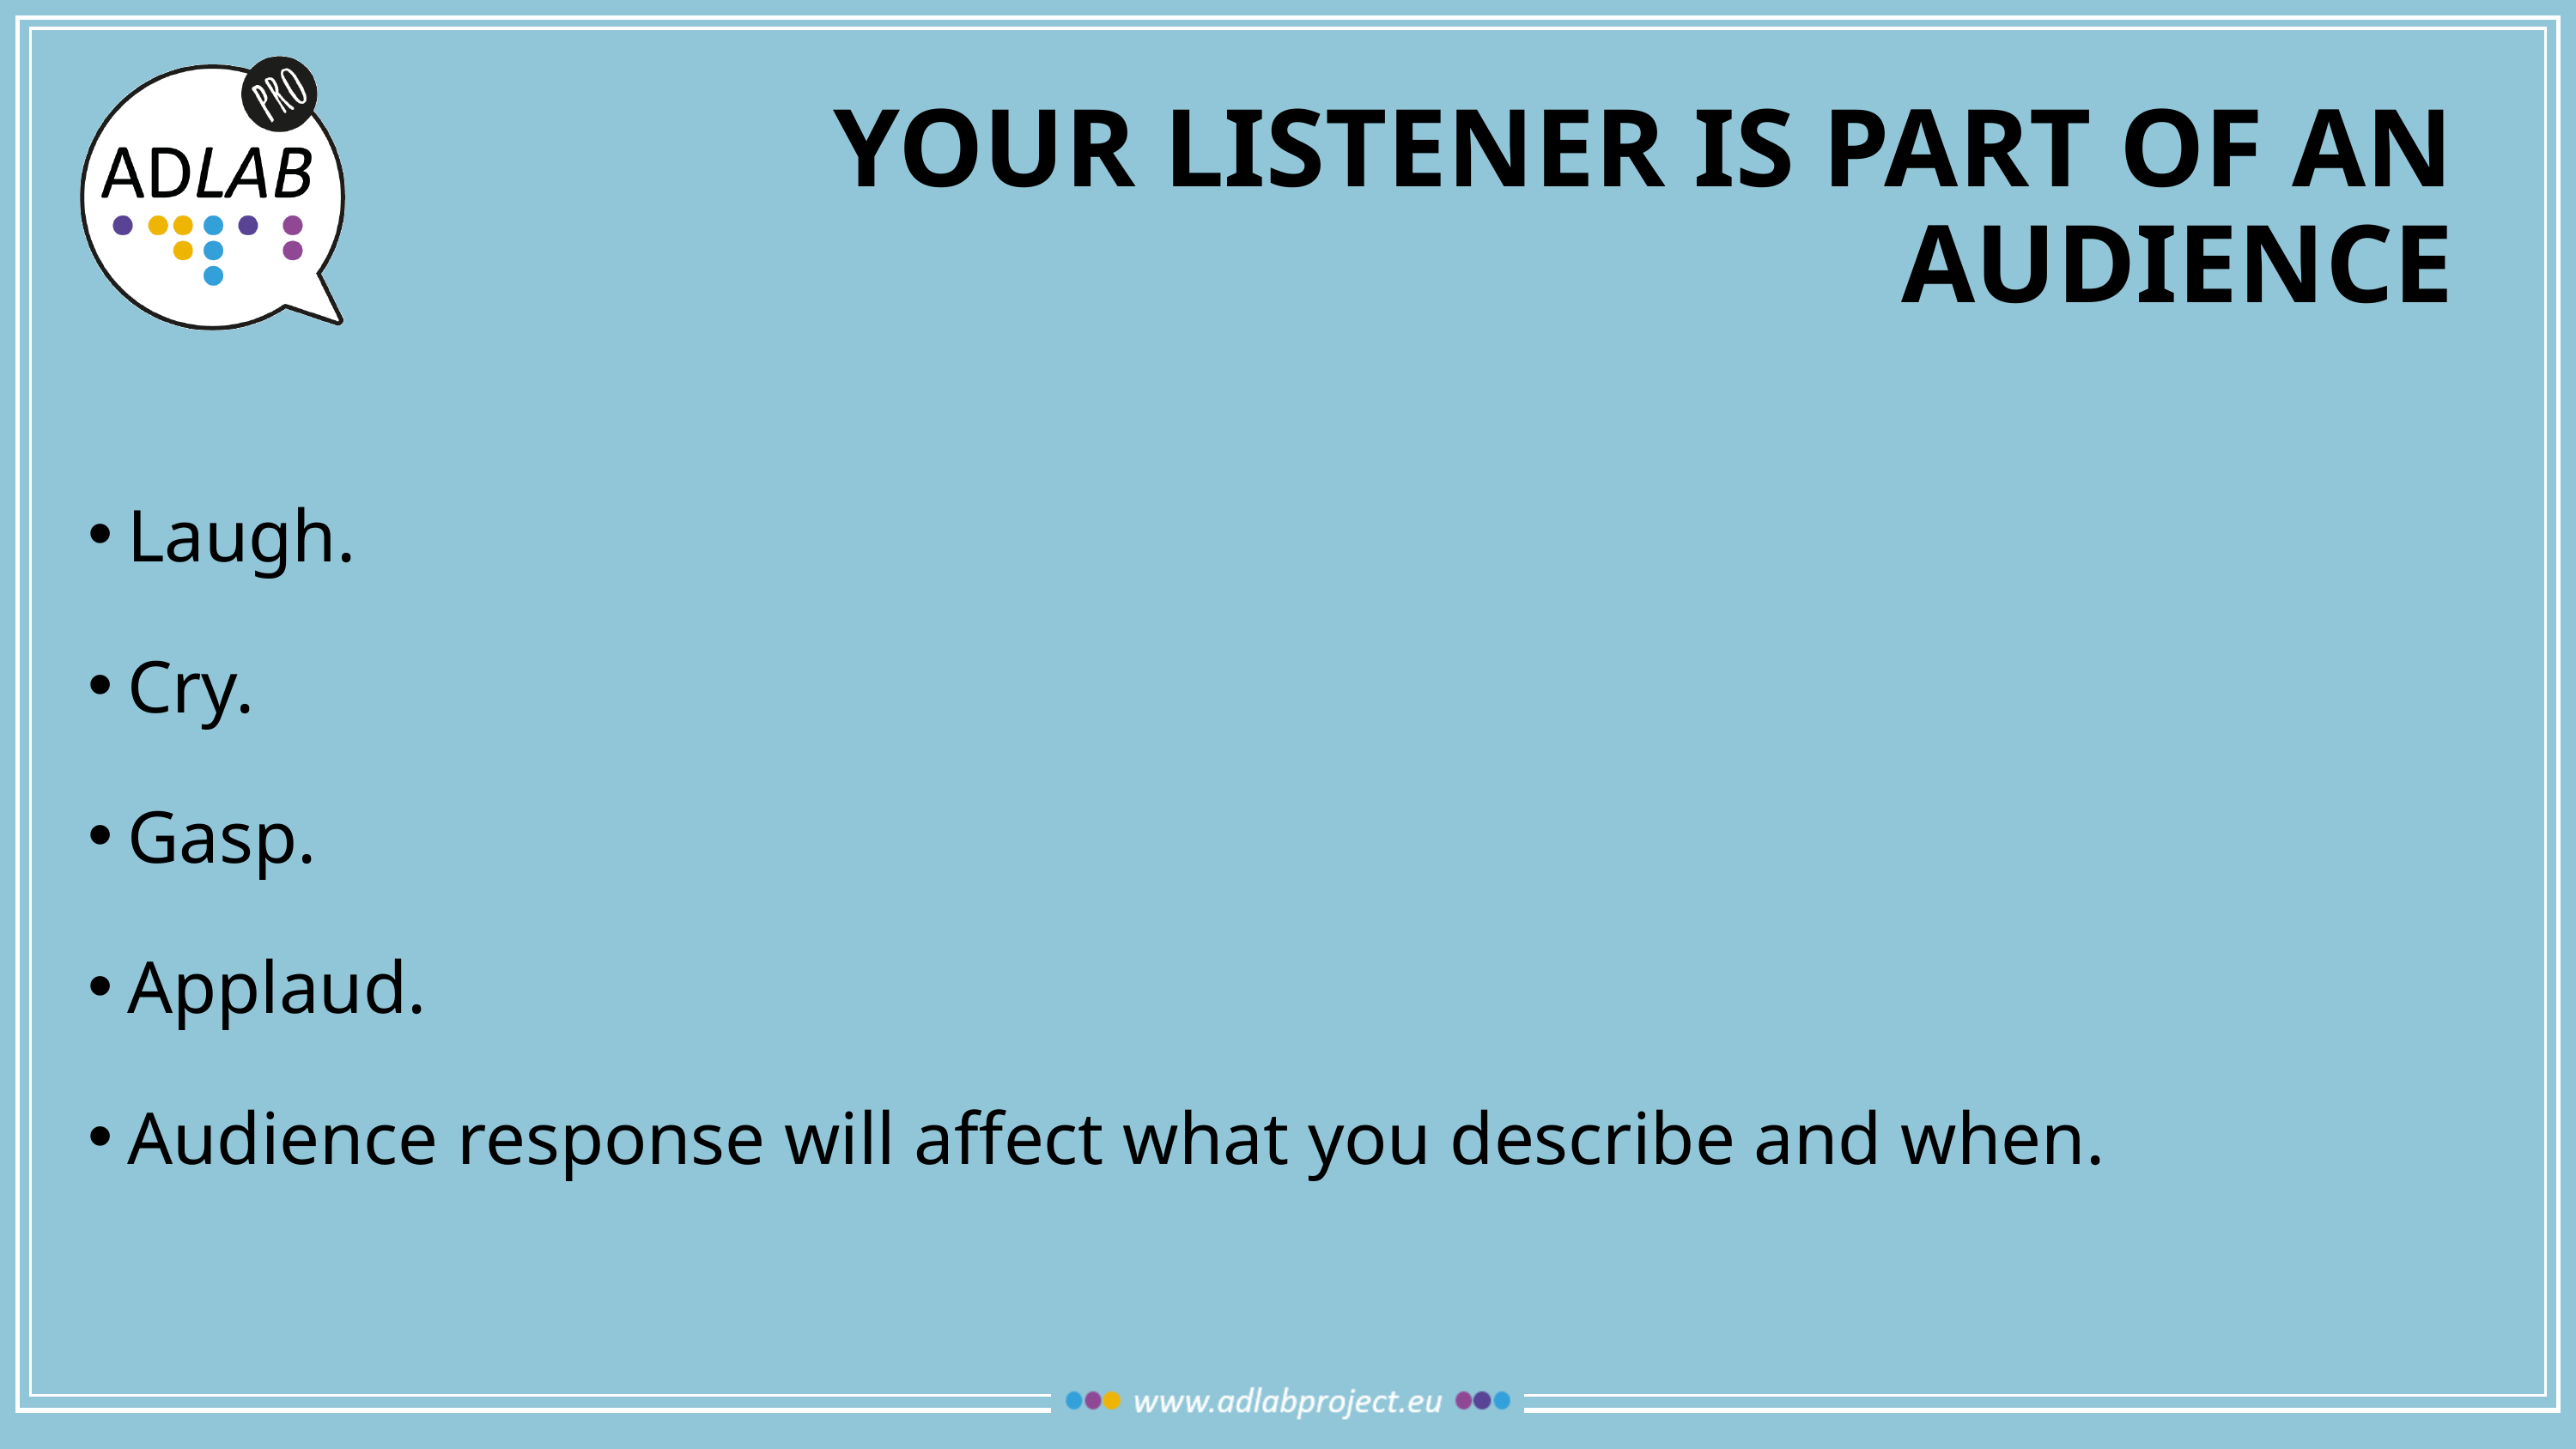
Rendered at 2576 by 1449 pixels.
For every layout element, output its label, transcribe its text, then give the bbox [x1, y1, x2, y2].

picture [1051, 1378, 1524, 1429]
picture [72, 49, 353, 330]
list Laugh. Cry. Gasp. Applaud. Audience response will affect what you describe and when. [75, 440, 2501, 1192]
title Your listener is part of an audience [384, 70, 2467, 351]
